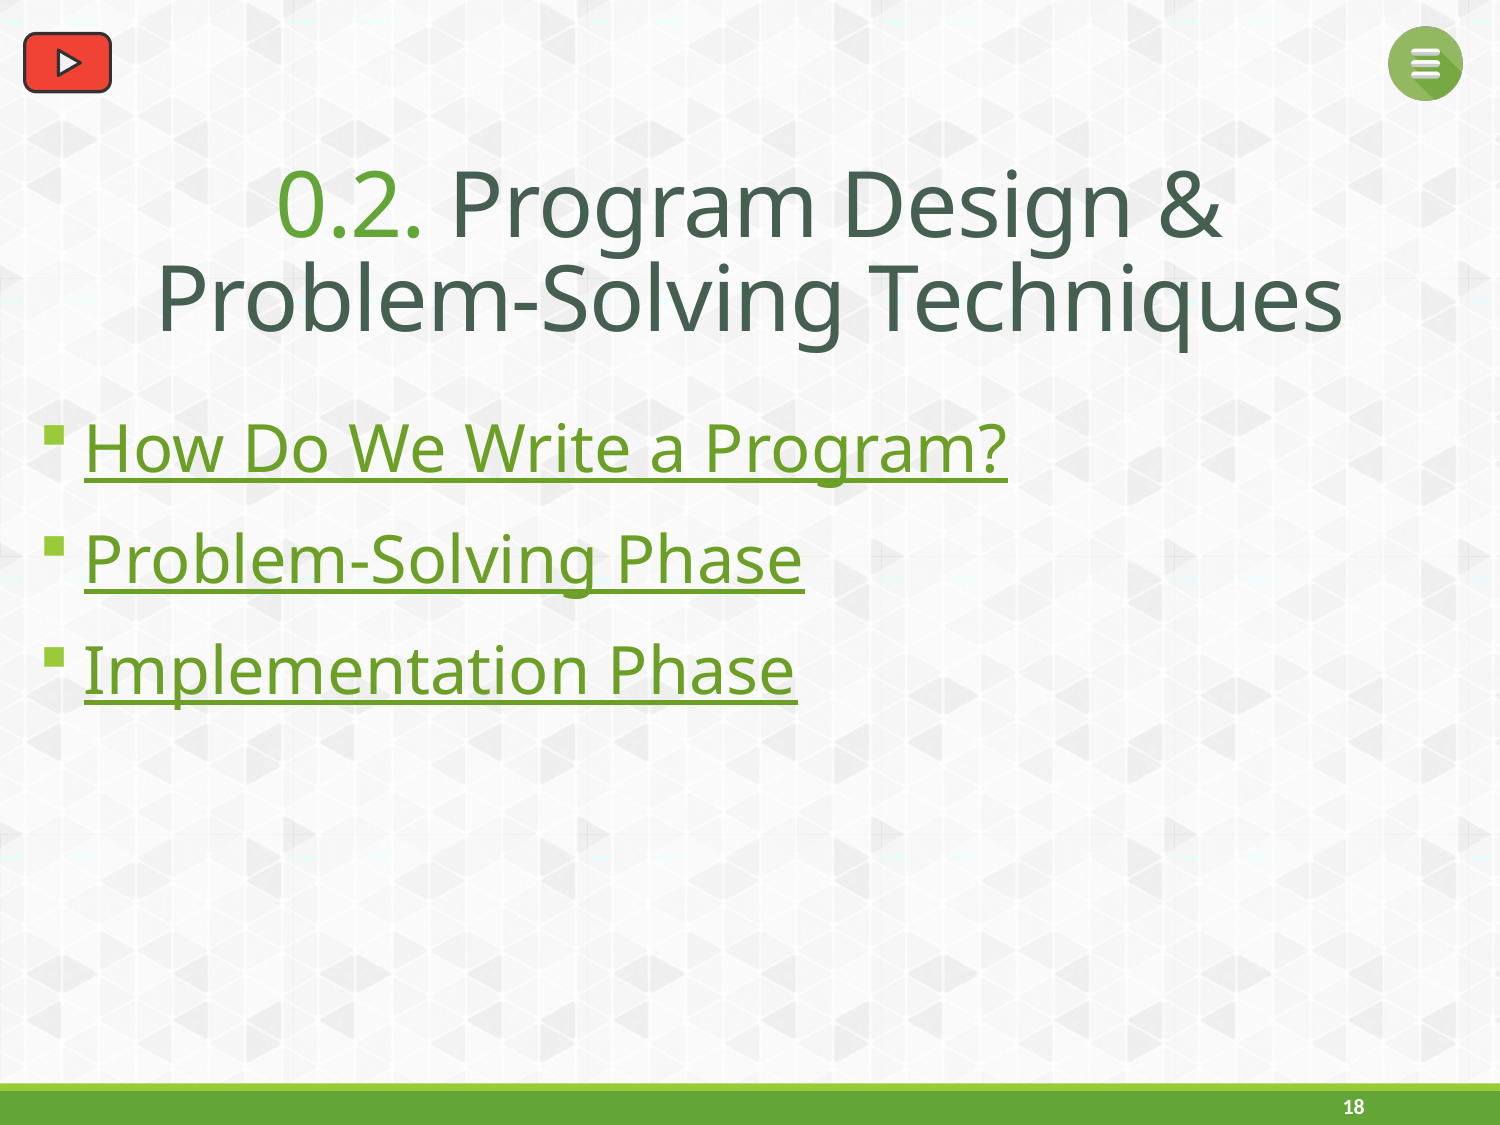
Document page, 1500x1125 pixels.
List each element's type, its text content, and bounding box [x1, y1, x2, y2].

slide_number 18 [1218, 1090, 1380, 1121]
title 0.2. Program Design & Problem-Solving Techniques [23, 112, 1476, 399]
picture [0, 0, 1500, 1083]
list How Do We Write a Program? Problem-Solving Phase Implementation Phase [23, 399, 1476, 1078]
